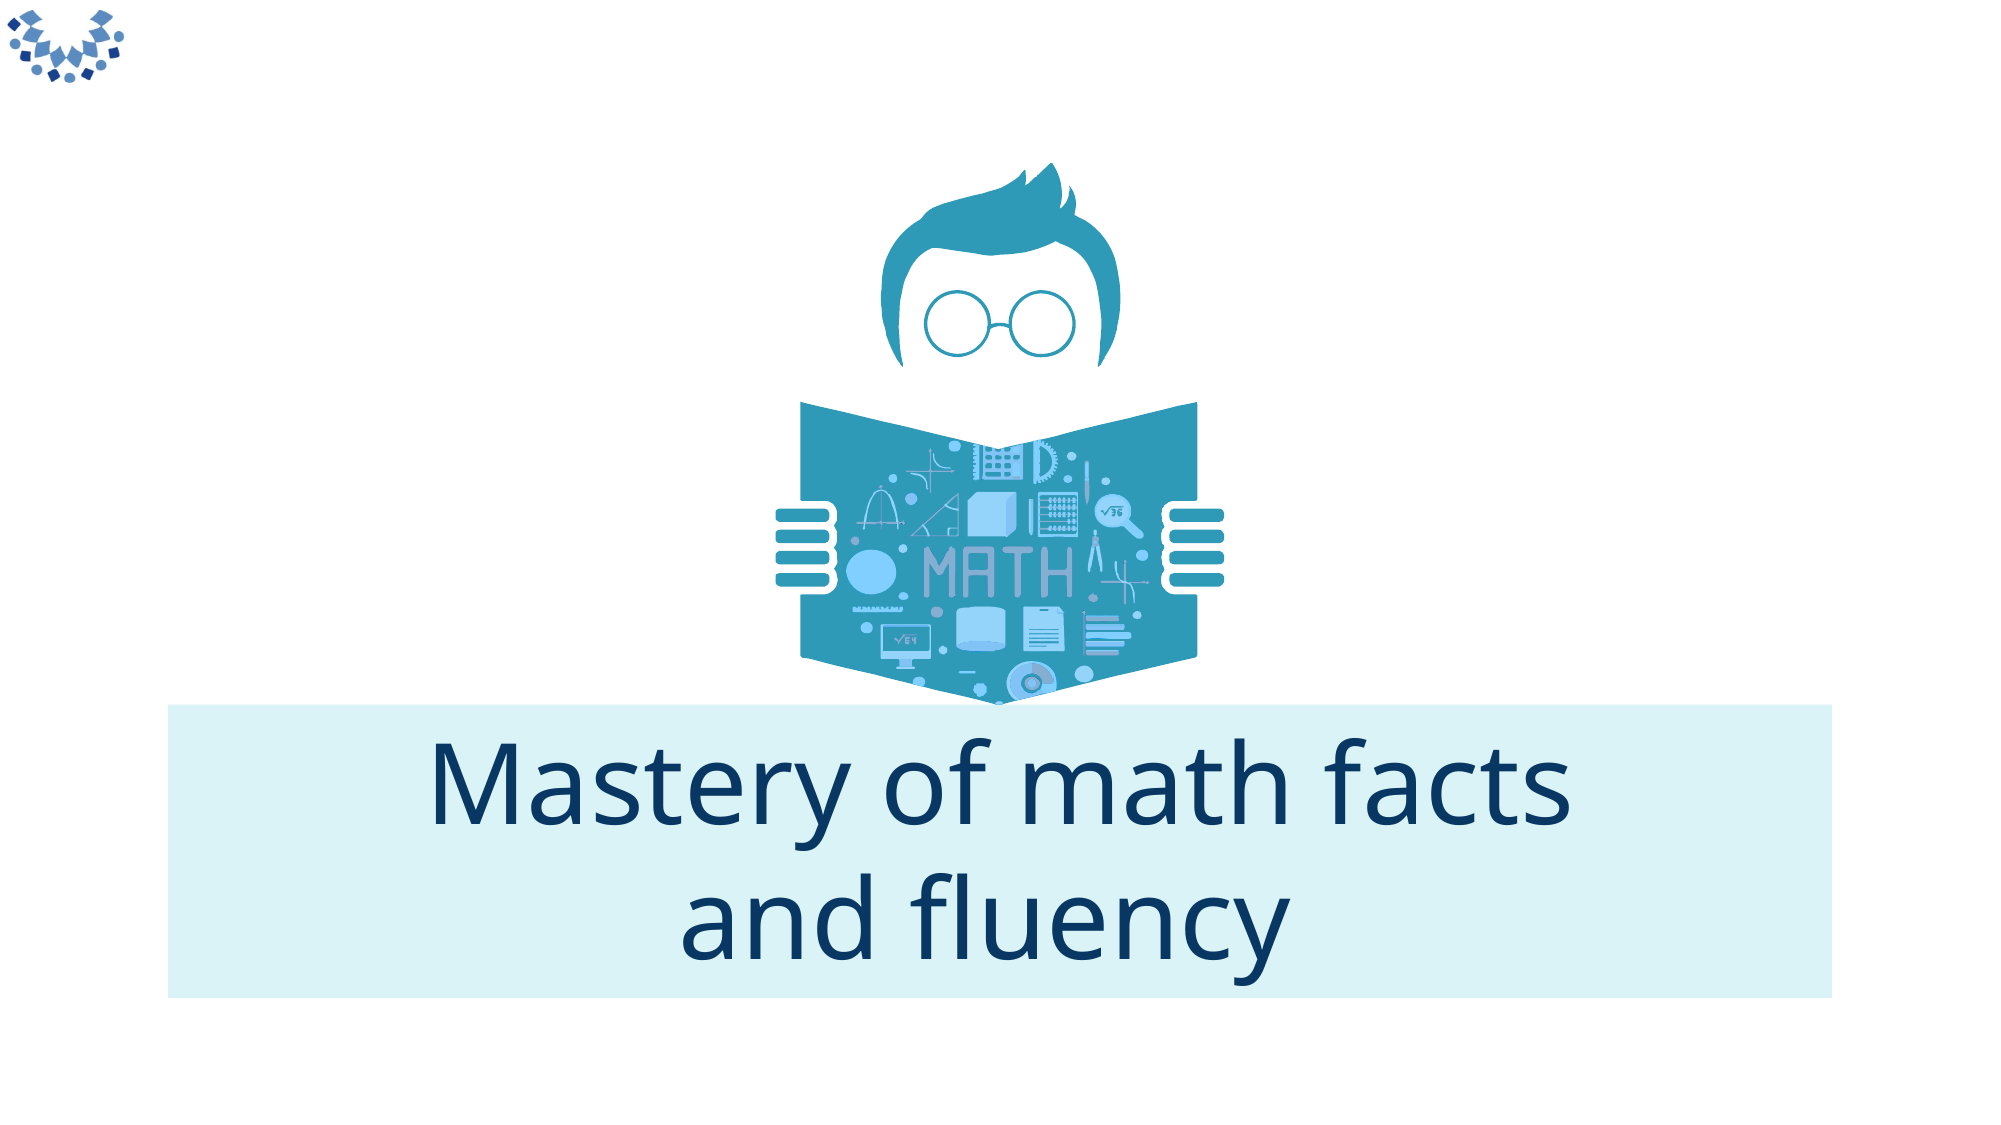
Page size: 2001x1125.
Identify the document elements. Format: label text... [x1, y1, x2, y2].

text_box Mastery of math facts and fluency [168, 704, 1832, 998]
picture [0, 10, 129, 87]
picture [775, 163, 1225, 705]
